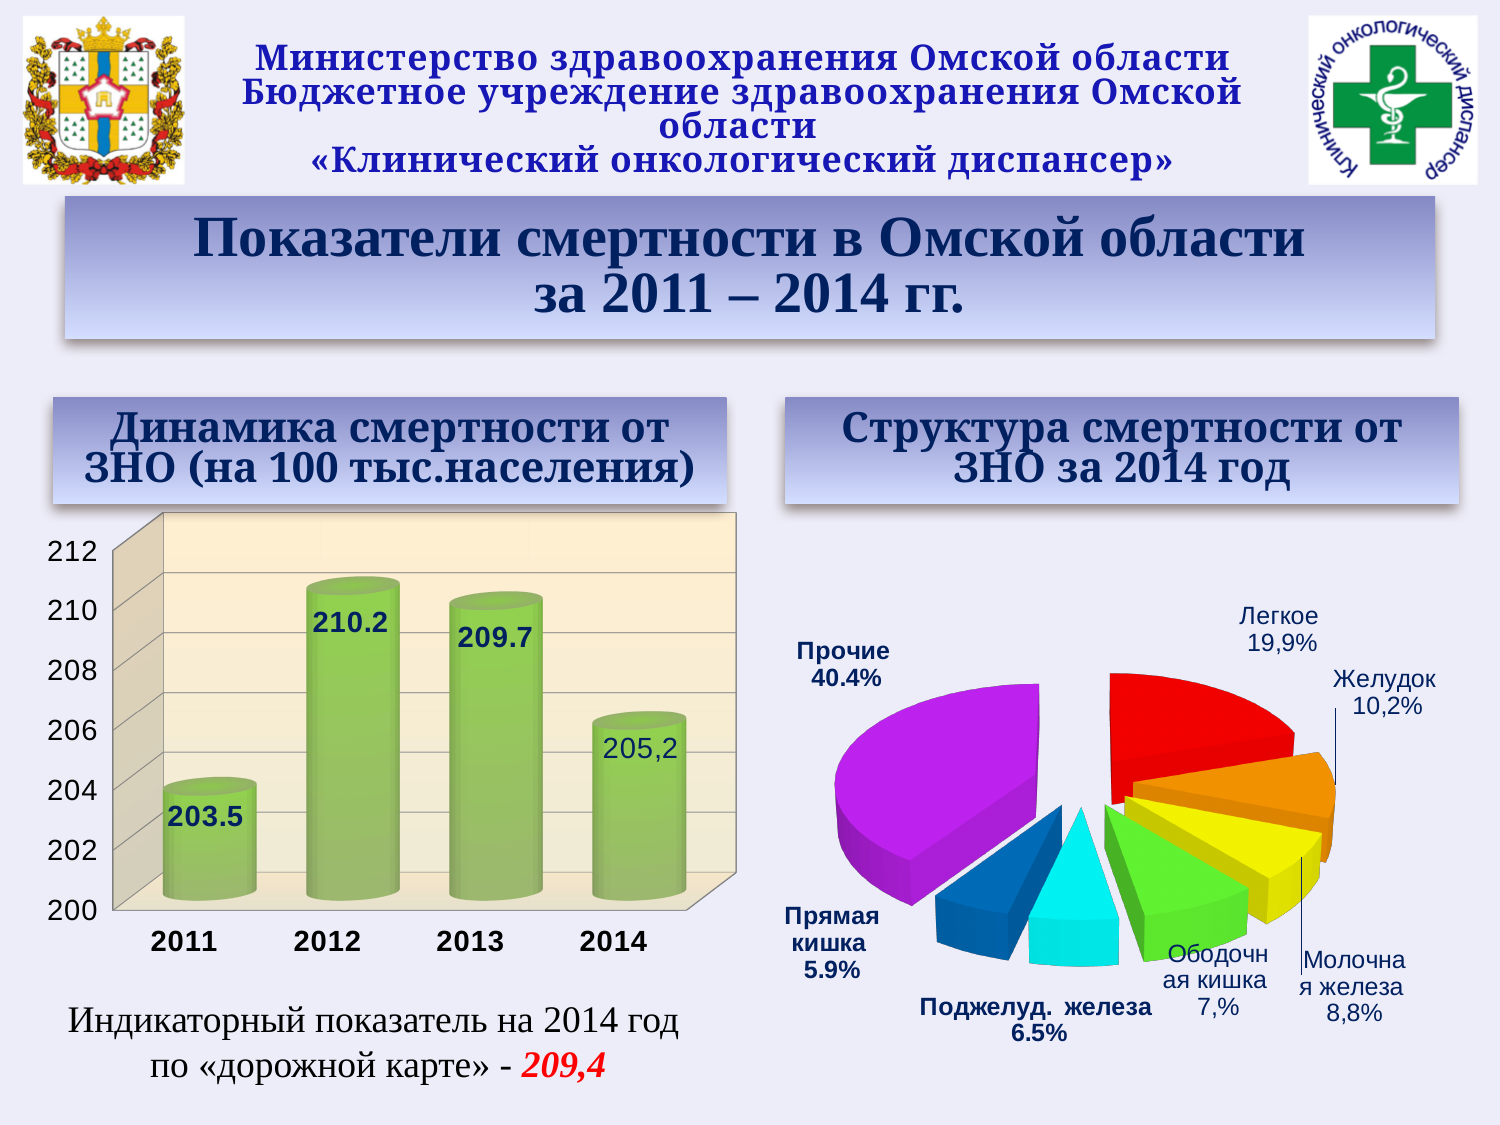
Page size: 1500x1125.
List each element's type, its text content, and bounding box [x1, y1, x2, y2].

text_box Структура смертности от ЗНО за 2014 год [785, 397, 1459, 504]
text_box Индикаторный показатель на 2014 год по «дорожной карте» - 209,4 [35, 987, 680, 1093]
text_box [22, 15, 1478, 185]
text_box Динамика смертности от ЗНО (на 100 тыс.населения) [53, 397, 727, 501]
text_box Показатели смертности в Омской области за 2011 – 2014 гг. [64, 203, 1436, 339]
chart [29, 503, 1465, 1107]
